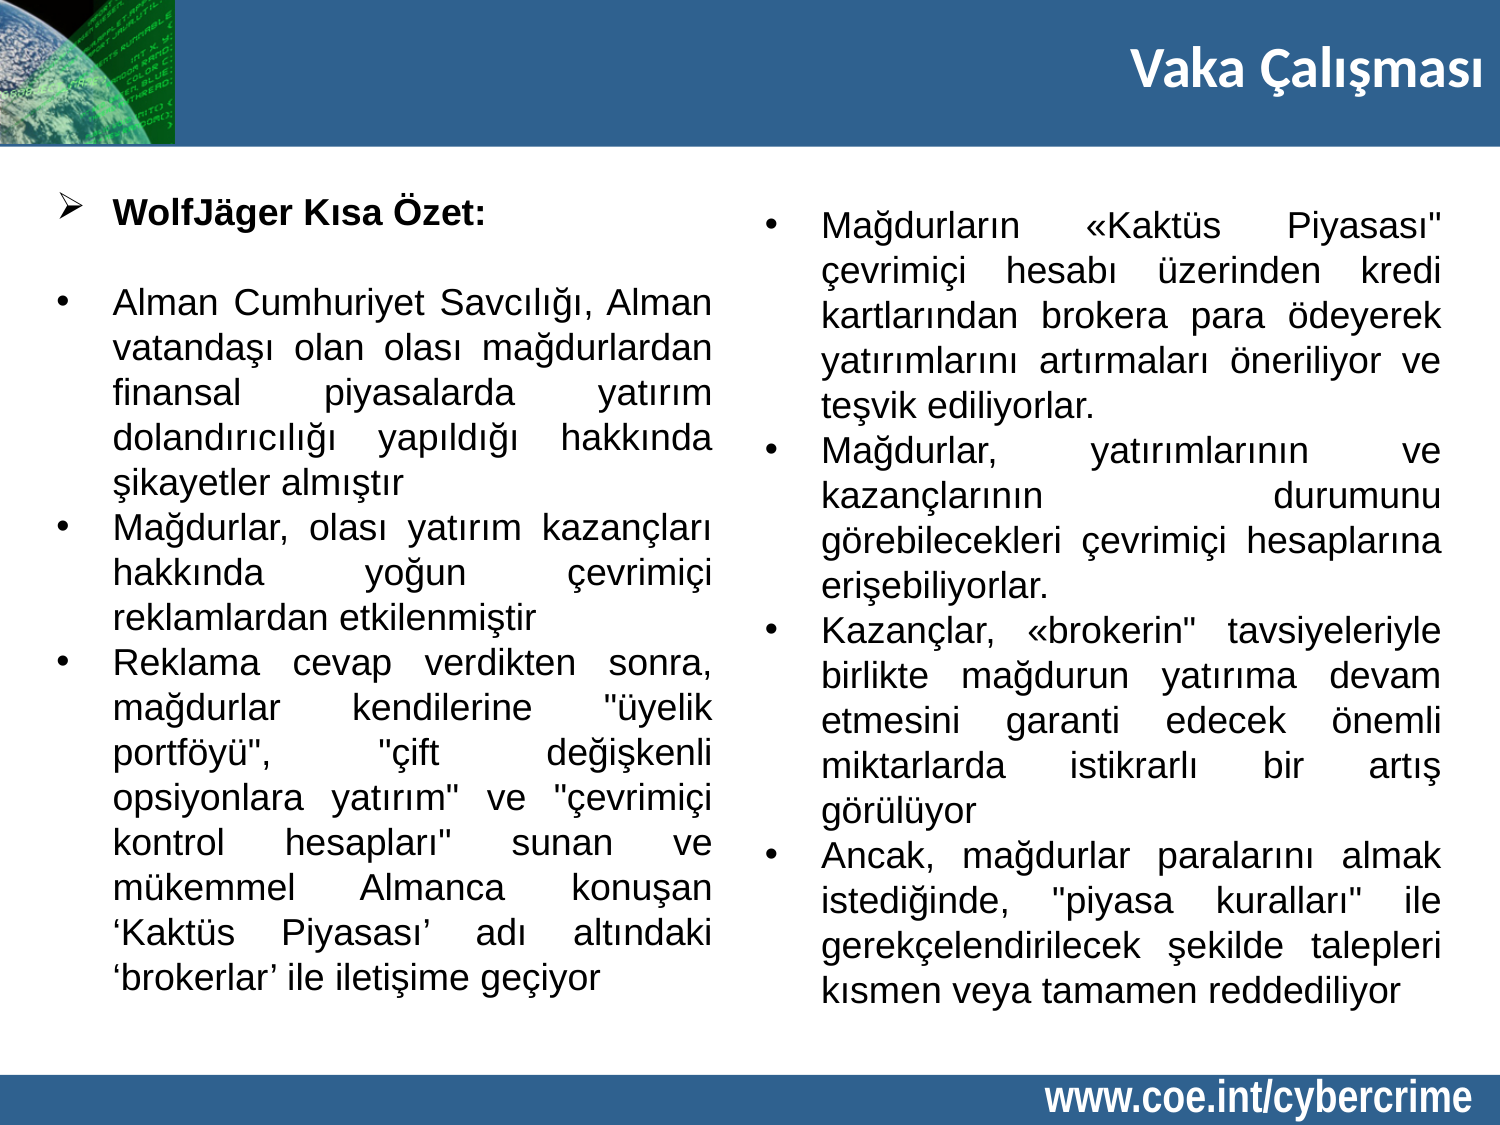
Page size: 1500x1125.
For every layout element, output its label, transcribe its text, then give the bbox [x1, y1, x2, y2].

text_box Vaka Çalışması [177, 0, 1500, 149]
text_box Mağdurların «Kaktüs Piyasası" çevrimiçi hesabı üzerinden kredi kartlarından brokera para ödeyerek yatırımlarını artırmaları öneriliyor ve teşvik ediliyorlar. Mağdurlar, yatırımlarının ve kazançlarının durumunu görebilecekleri çevrimiçi hesaplarına erişebiliyorlar. Kazançlar, «brokerin" tavsiyeleriyle birlikte mağdurun yatırıma devam etmesini garanti edecek önemli miktarlarda istikrarlı bir artış görülüyor Ancak, mağdurlar paralarını almak istediğinde, "piyasa kuralları" ile gerekçelendirilecek şekilde talepleri kısmen veya tamamen reddediliyor [749, 193, 1457, 1064]
picture [0, 0, 175, 144]
text_box WolfJäger Kısa Özet: Alman Cumhuriyet Savcılığı, Alman vatandaşı olan olası mağdurlardan finansal piyasalarda yatırım dolandırıcılığı yapıldığı hakkında şikayetler almıştır Mağdurlar, olası yatırım kazançları hakkında yoğun çevrimiçi reklamlardan etkilenmiştir Reklama cevap verdikten sonra, mağdurlar kendilerine "üyelik portföyü", "çift değişkenli opsiyonlara yatırım" ve "çevrimiçi kontrol hesapları" sunan ve mükemmel Almanca konuşan ‘Kaktüs Piyasası’ adı altındaki ‘brokerlar’ ile iletişime geçiyor [41, 180, 728, 1006]
text_box [0, 1073, 1030, 1125]
text_box www.coe.int/cybercrime [1030, 1059, 1500, 1125]
